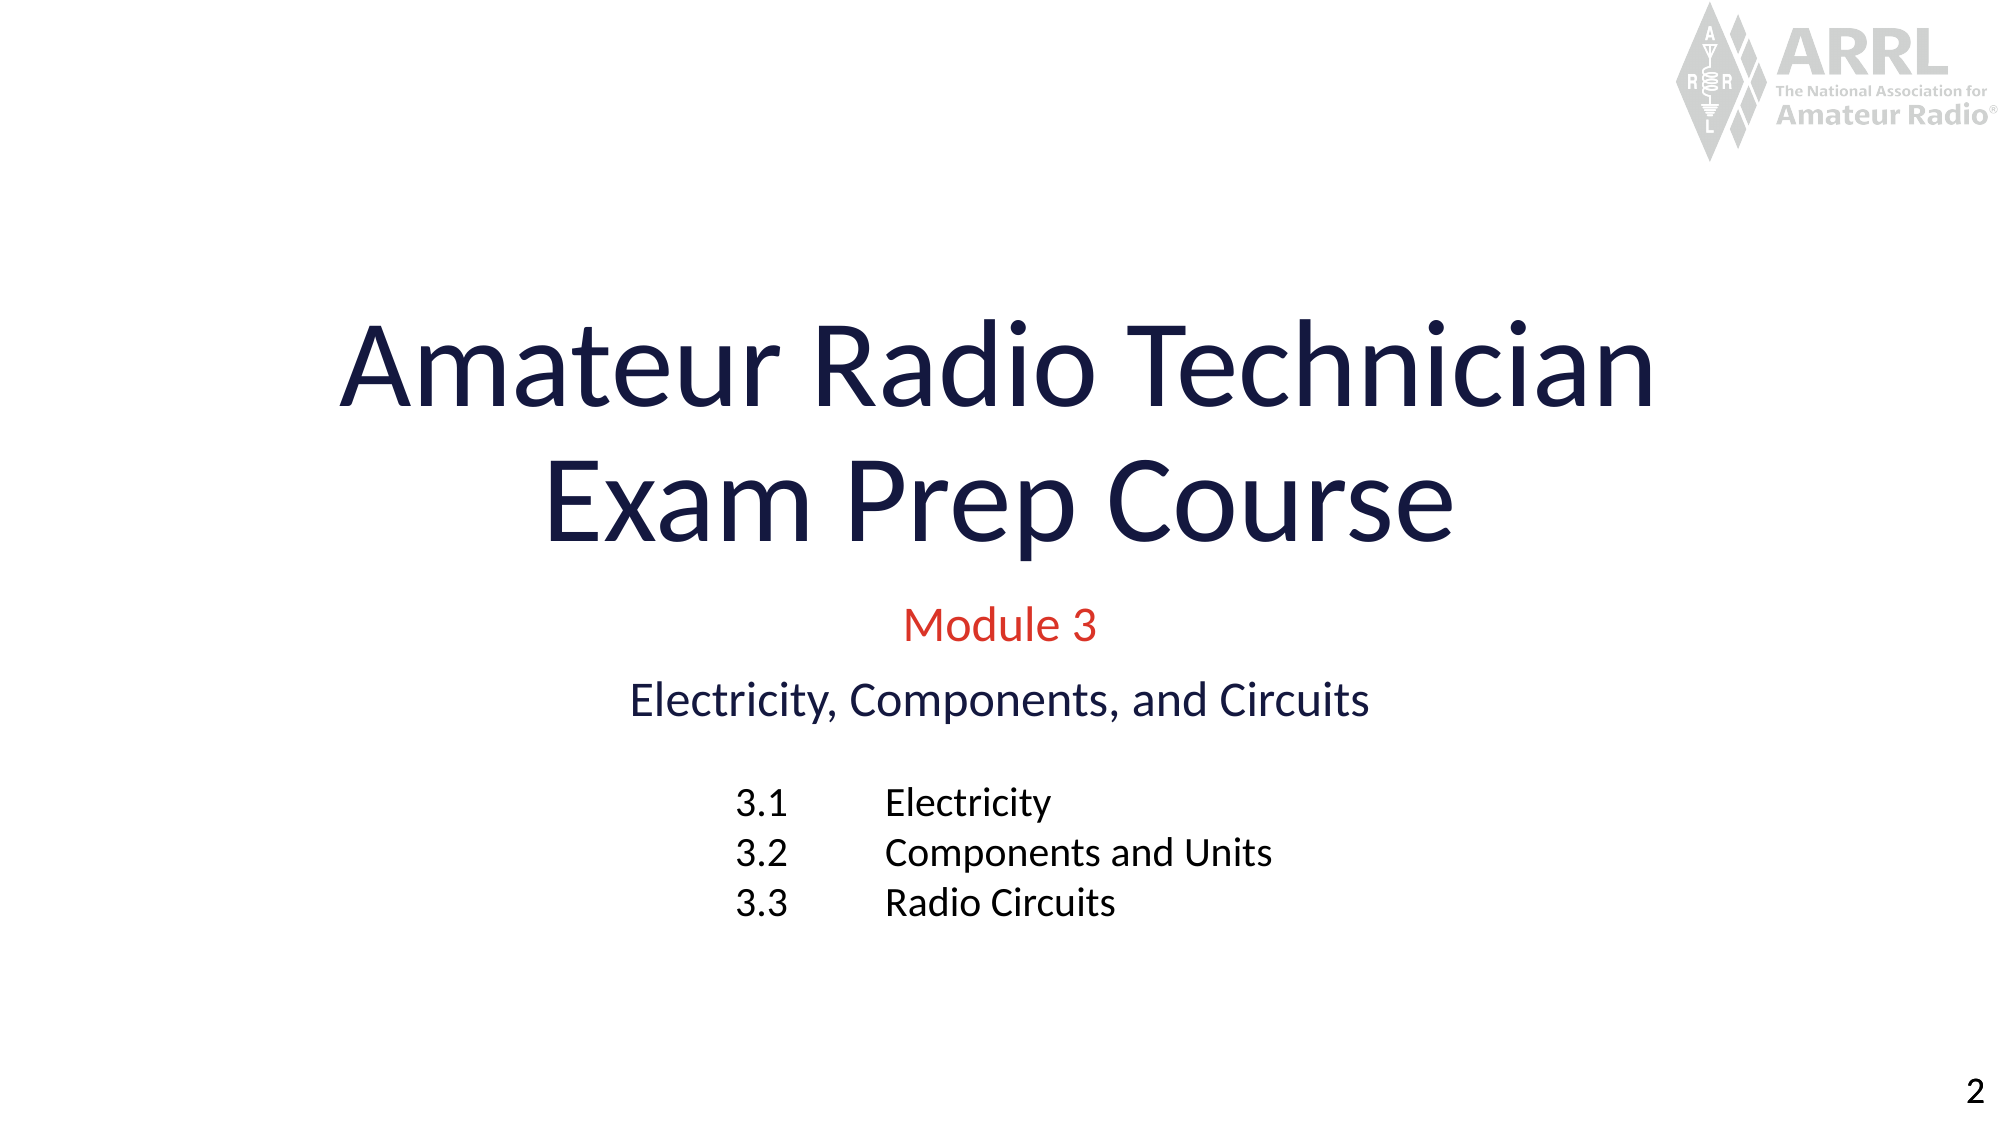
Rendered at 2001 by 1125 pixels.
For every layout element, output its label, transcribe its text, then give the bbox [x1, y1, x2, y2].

subtitle Module 3 Electricity, Components, and Circuits [249, 590, 1750, 753]
title Amateur Radio Technician Exam Prep Course [249, 184, 1750, 576]
picture [1674, 0, 2000, 164]
text_box 3.1 Electricity 3.2 Components and Units 3.3 Radio Circuits [720, 767, 1750, 933]
